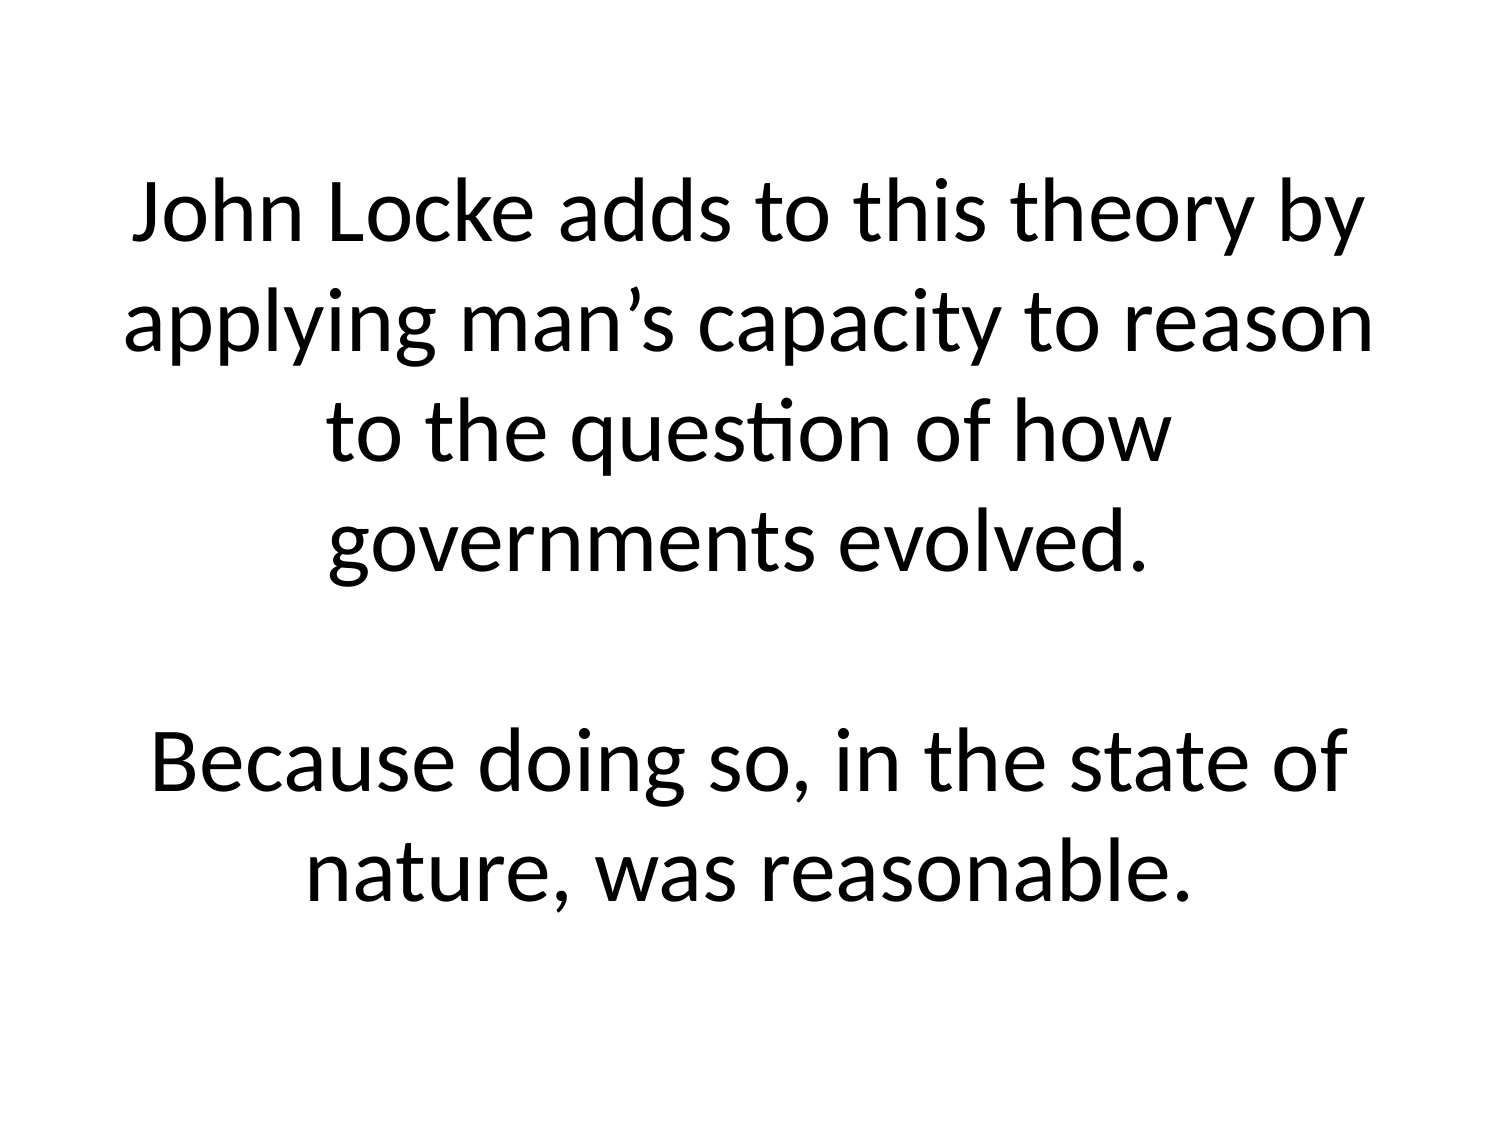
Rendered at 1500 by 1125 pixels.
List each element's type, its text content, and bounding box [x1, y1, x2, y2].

title John Locke adds to this theory by applying man’s capacity to reason to the question of how governments evolved. Because doing so, in the state of nature, was reasonable. [74, 44, 1426, 1026]
